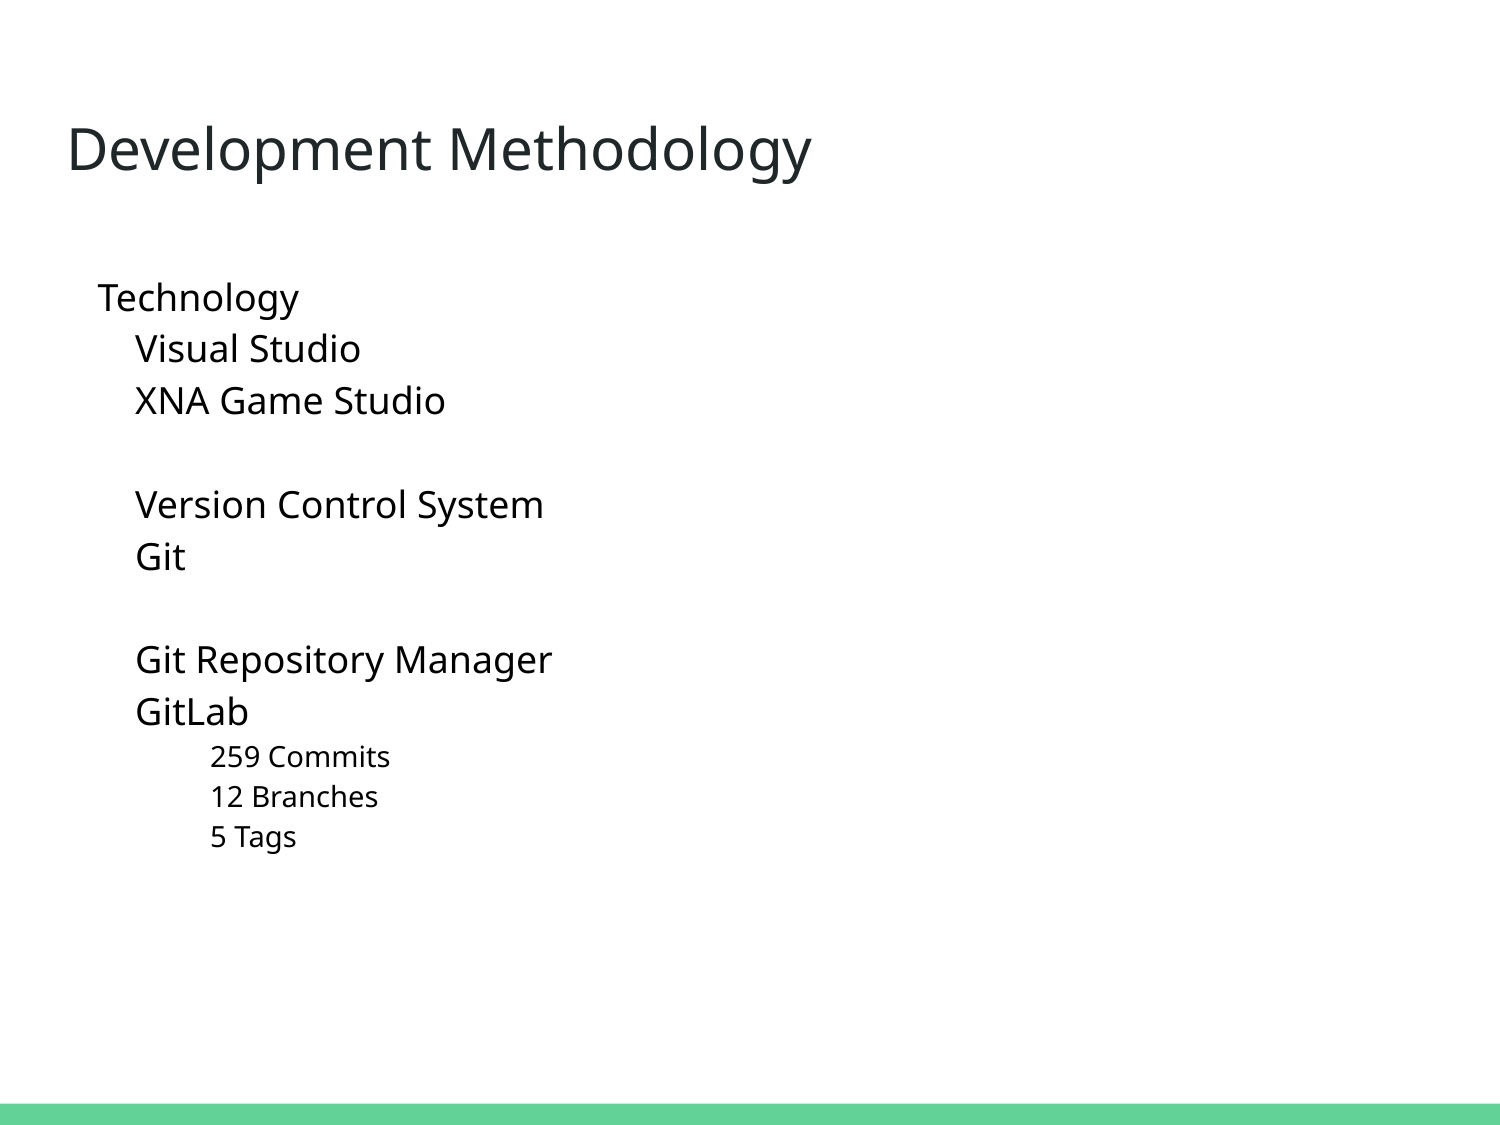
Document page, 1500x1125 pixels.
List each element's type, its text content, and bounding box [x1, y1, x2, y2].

title Development Methodology [51, 97, 1449, 223]
list Technology Visual Studio XNA Game Studio Version Control System Git Git Repository Manager GitLab 259 Commits 12 Branches 5 Tags [82, 252, 1481, 1000]
